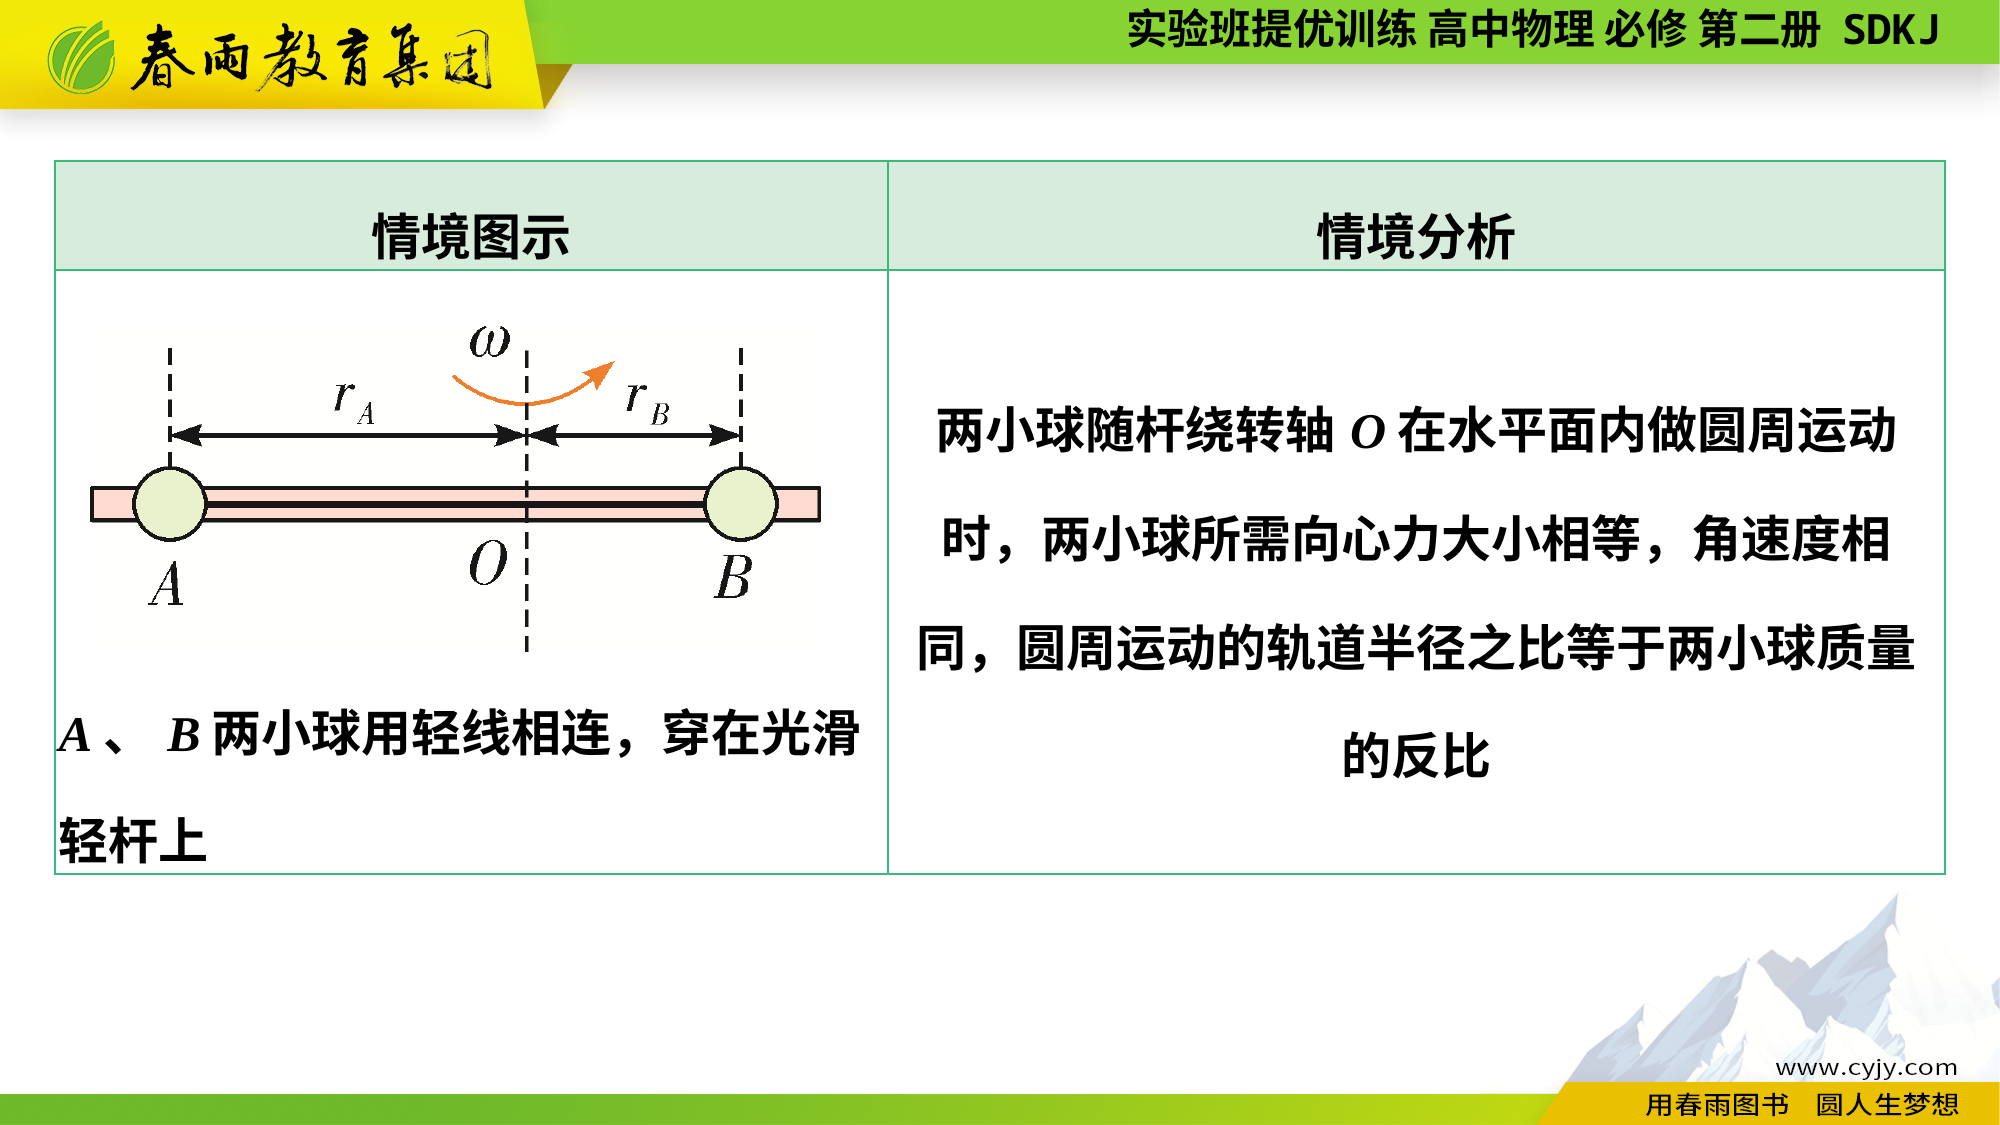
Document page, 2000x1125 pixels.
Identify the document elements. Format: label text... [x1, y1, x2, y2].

table_cell 两小球随杆绕转轴O在水平面内做圆周运动时，两小球所需向心力大小相等，角速度相同，圆周运动的轨道半径之比等于两小球质量的反比 [889, 271, 1944, 873]
table_cell A、B两小球用轻线相连，穿在光滑轻杆上 [56, 271, 887, 873]
table_header 情境分析 [889, 162, 1944, 269]
table_header 情境图示 [56, 162, 887, 269]
picture [0, 0, 2000, 1125]
